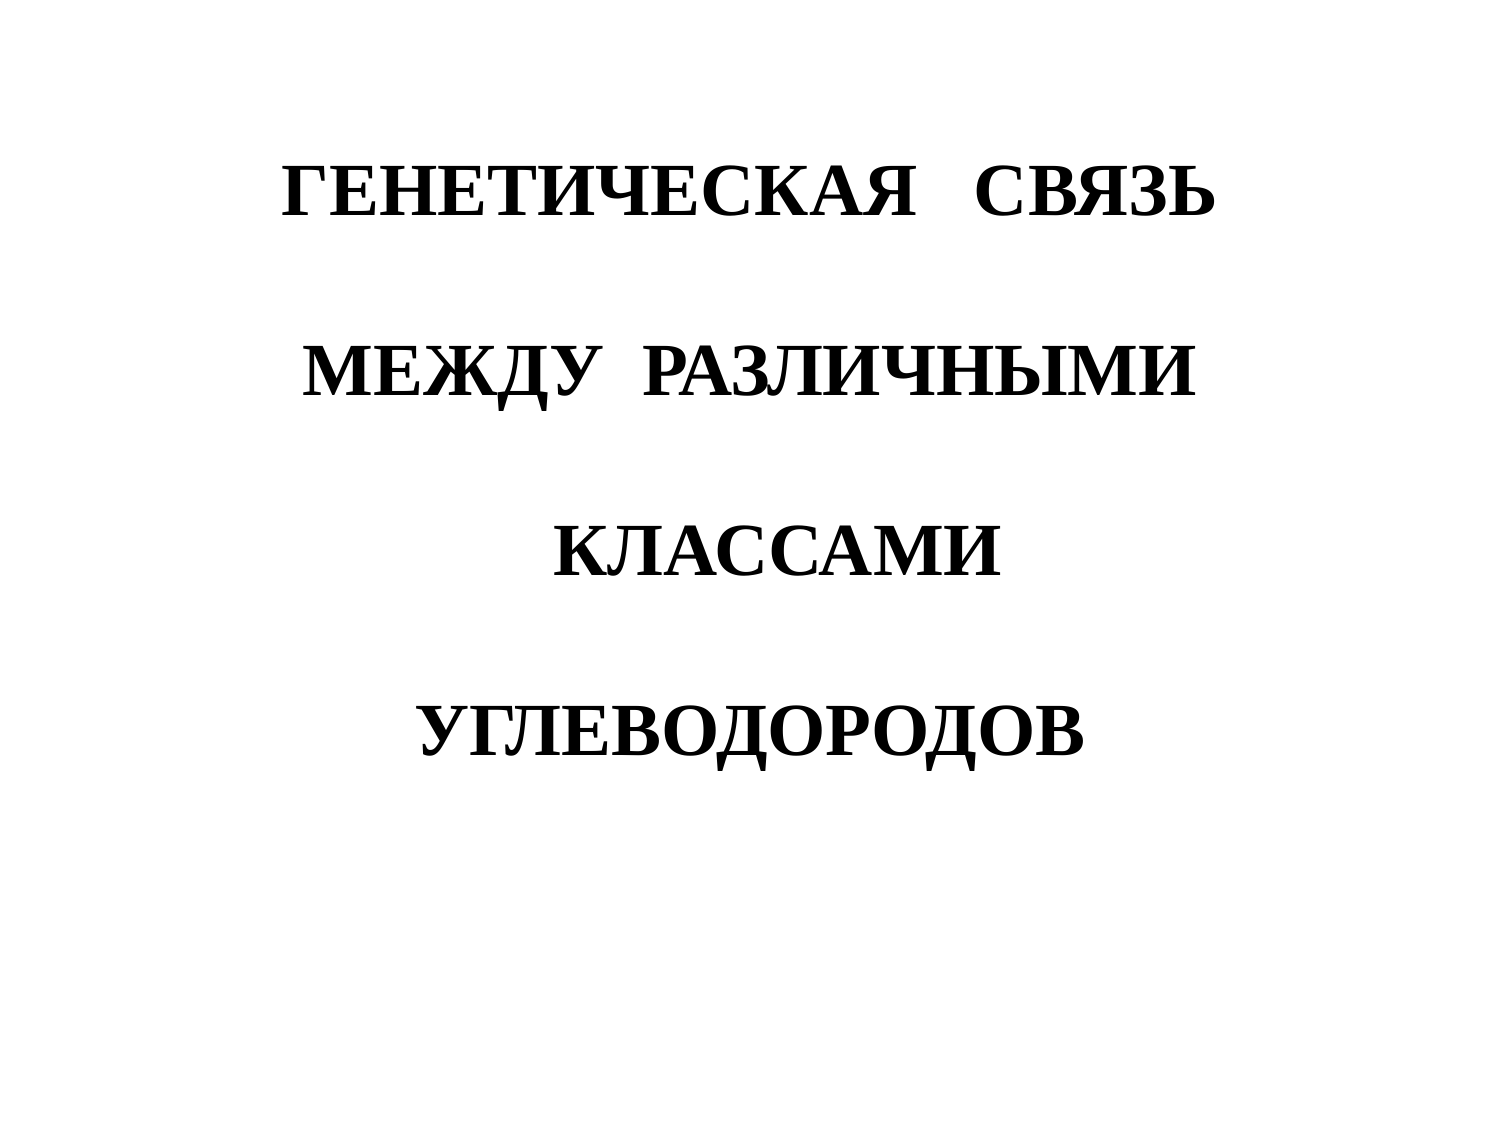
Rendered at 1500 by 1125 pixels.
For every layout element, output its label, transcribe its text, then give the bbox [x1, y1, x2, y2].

title ГЕНЕТИЧЕСКАЯ СВЯЗЬ МЕЖДУ РАЗЛИЧНЫМИ КЛАССАМИ УГЛЕВОДОРОДОВ [112, 140, 1388, 591]
